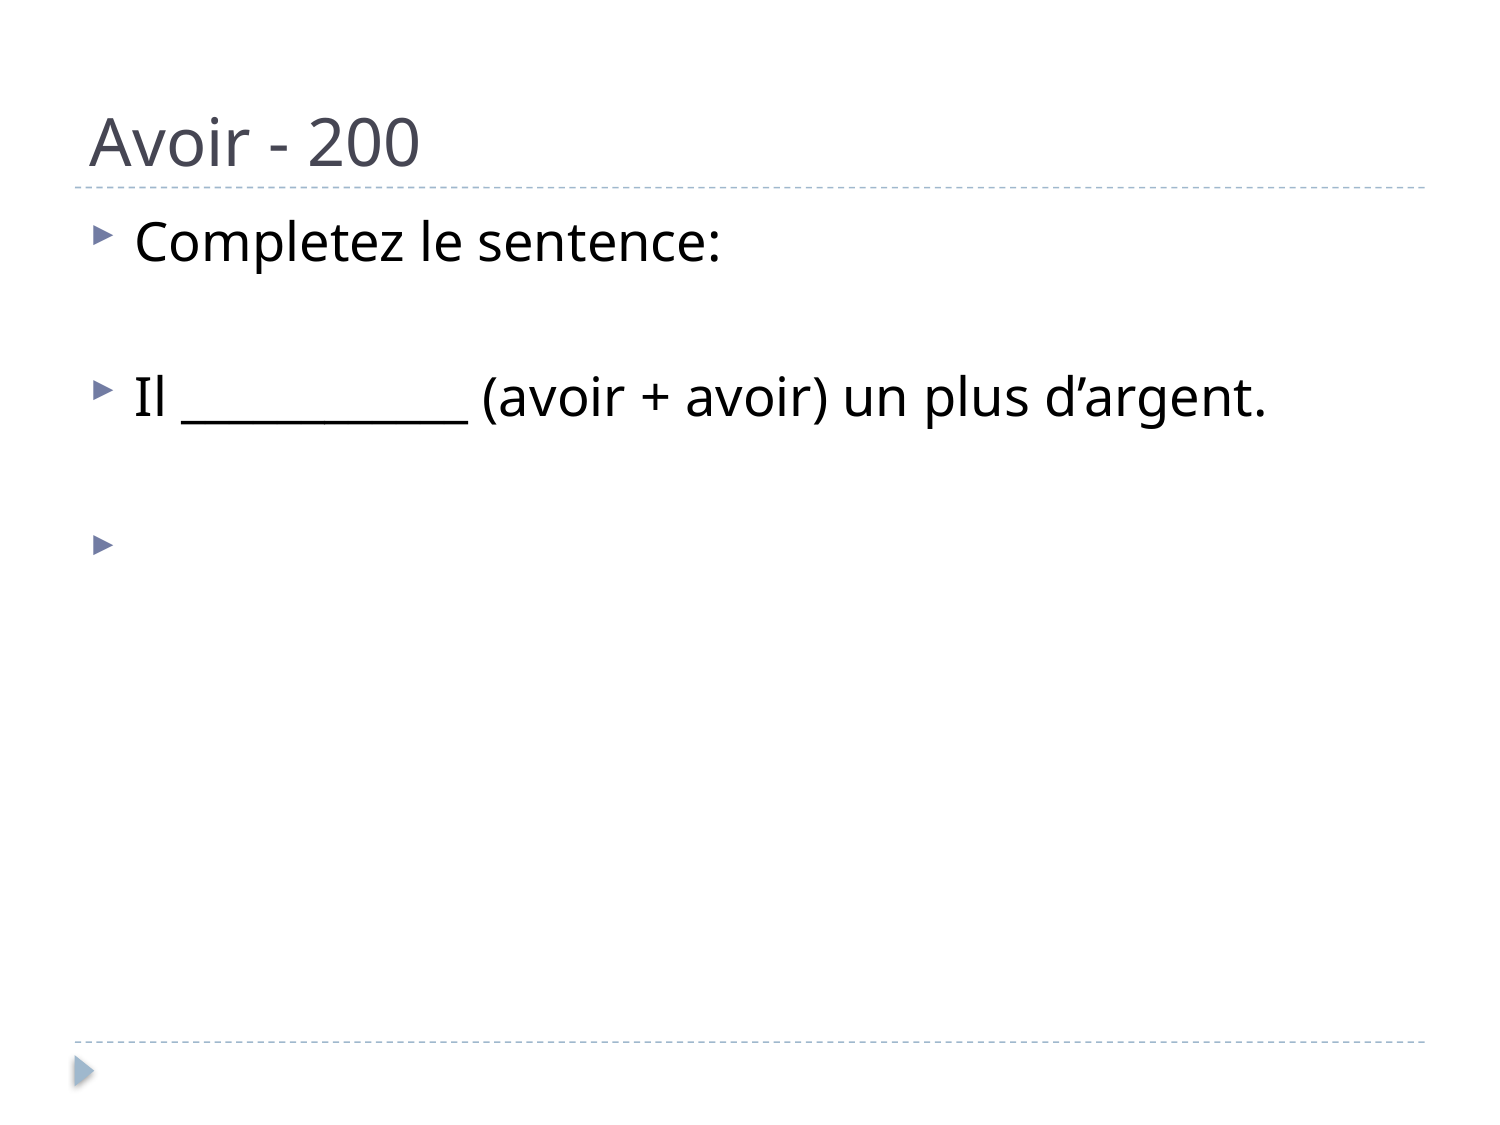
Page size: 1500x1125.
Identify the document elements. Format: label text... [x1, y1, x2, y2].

title Avoir - 200 [75, 24, 1425, 188]
list Completez le sentence: Il ____________ (avoir + avoir) un plus d’argent. Answer: avait eu [75, 200, 1425, 1010]
